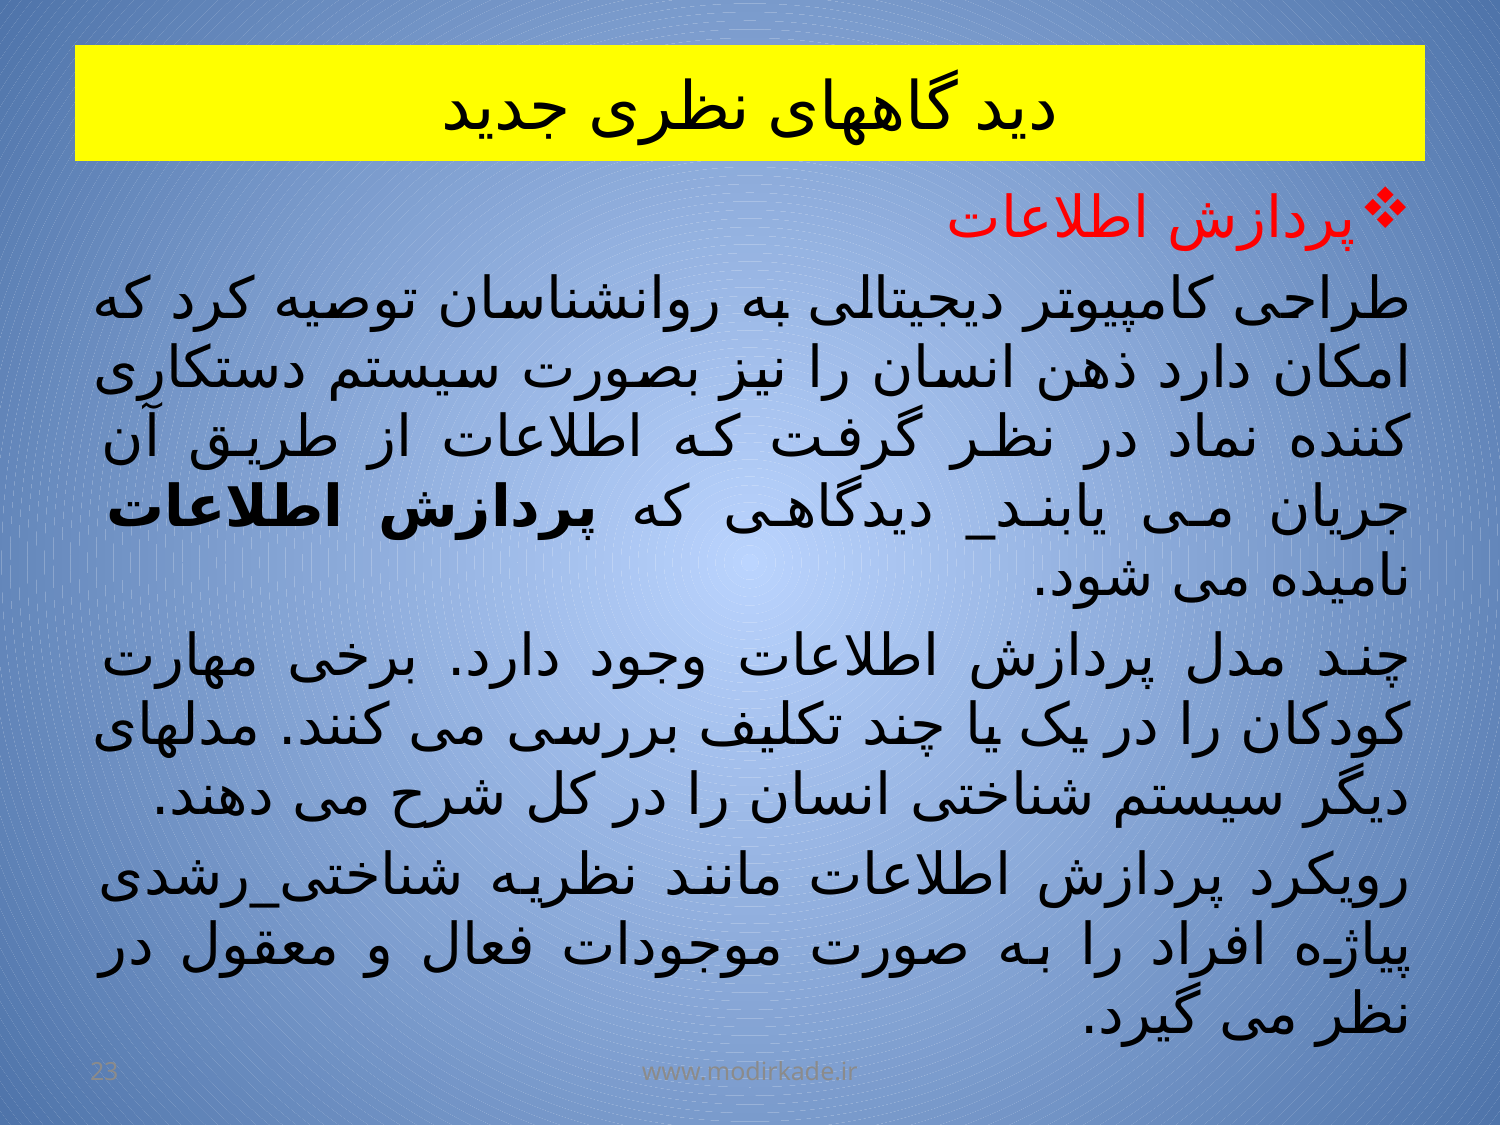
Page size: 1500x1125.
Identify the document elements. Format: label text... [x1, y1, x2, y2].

footer www.modirkade.ir [512, 1042, 988, 1103]
title دید گاههای نظری جدید [75, 45, 1425, 161]
slide_number 23 [75, 1042, 425, 1103]
list پردازش اطلاعات طراحی کامپیوتر دیجیتالی به روانشناسان توصیه کرد که امکان دارد ذهن انسان را نیز بصورت سیستم دستکاری کننده نماد در نظر گرفت که اطلاعات از طریق آن جریان می یابند_ دیدگاهی که پردازش اطلاعات نامیده می شود. چند مدل پردازش اطلاعات وجود دارد. برخی مهارت کودکان را در یک یا چند تکلیف بررسی می کنند. مدلهای دیگر سیستم شناختی انسان را در کل شرح می دهند. رویکرد پردازش اطلاعات مانند نظریه شناختی_رشدی پیاژه افراد را به صورت موجودات فعال و معقول در نظر می گیرد. [76, 172, 1427, 1083]
